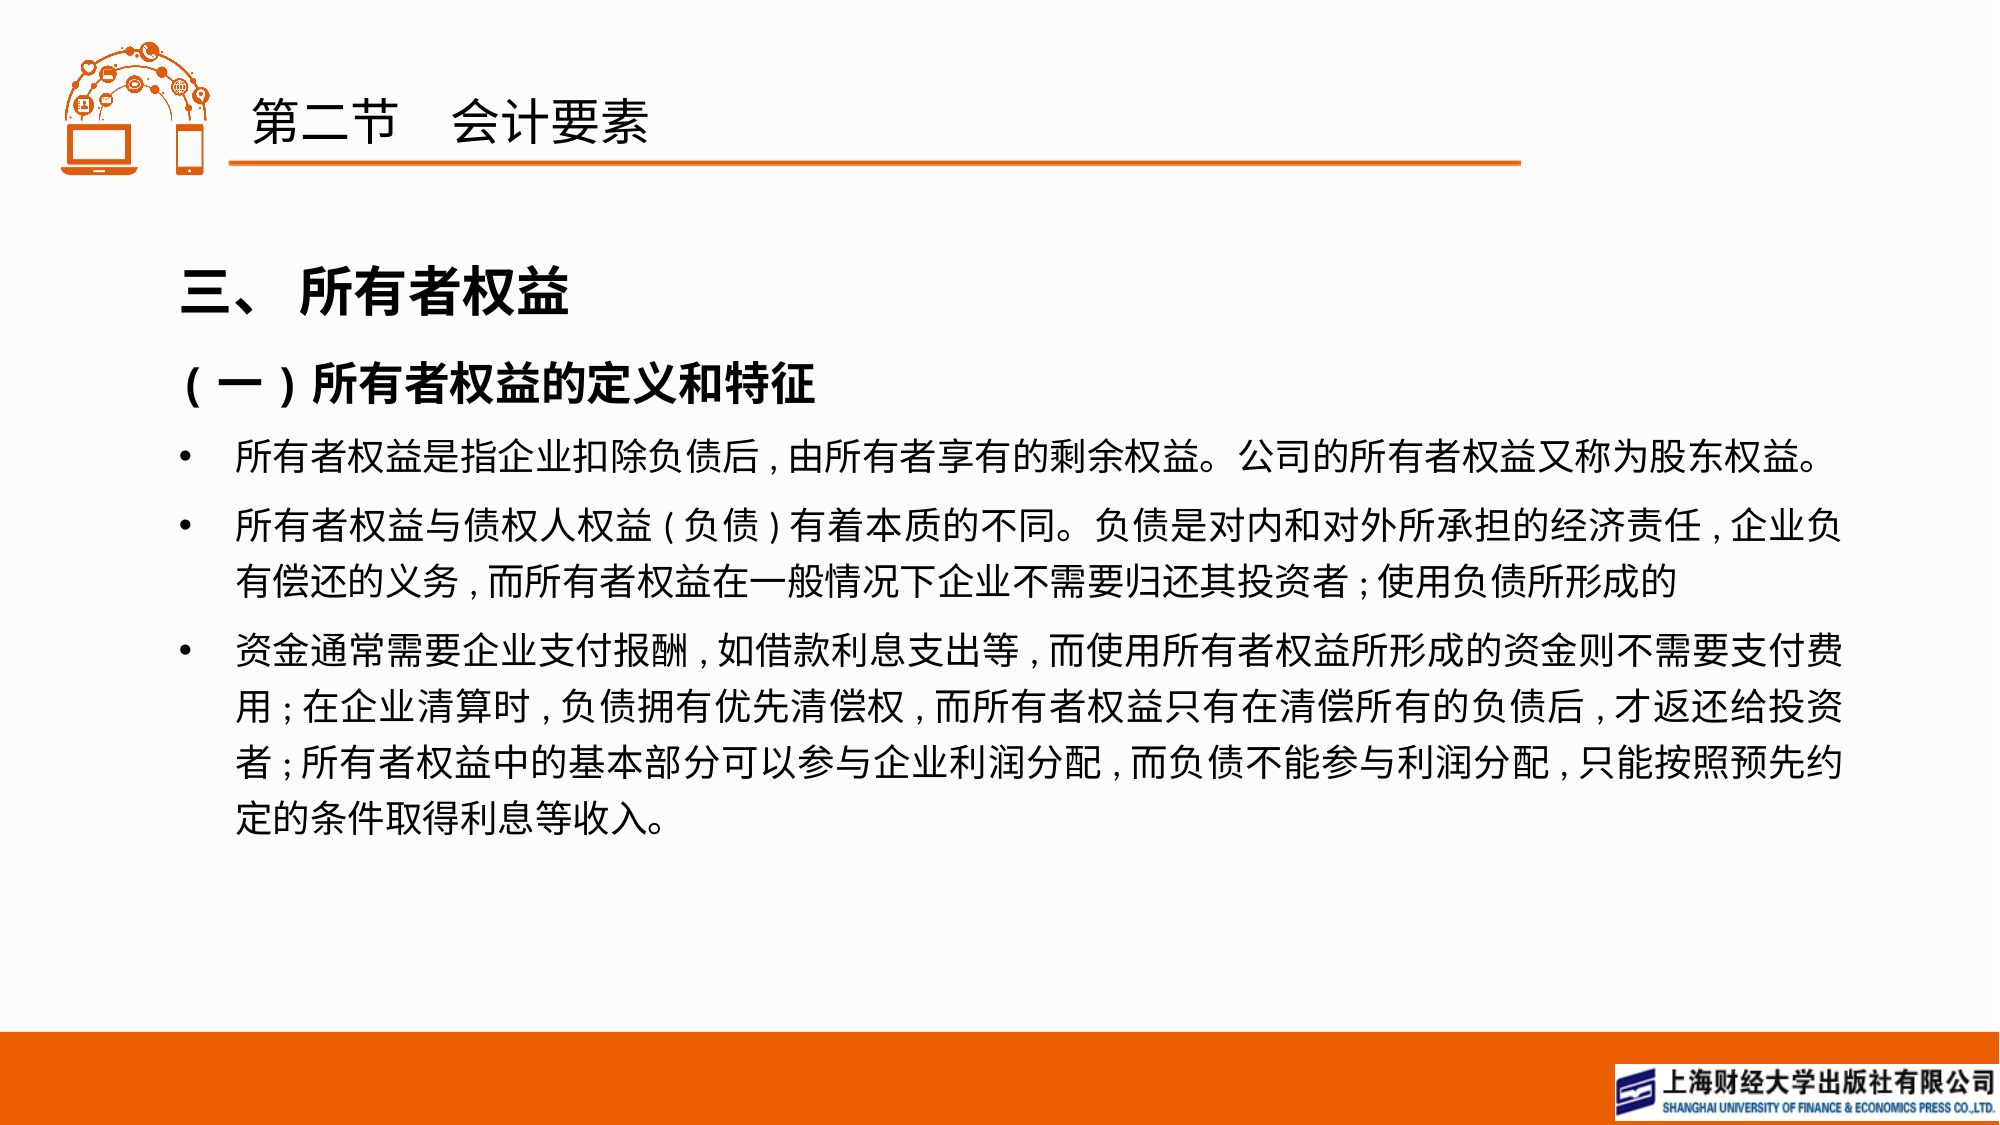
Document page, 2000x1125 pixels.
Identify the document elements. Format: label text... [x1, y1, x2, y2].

list 三、 所有者权益 (一)所有者权益的定义和特征 所有者权益是指企业扣除负债后,由所有者享有的剩余权益。公司的所有者权益又称为股东权益。 所有者权益与债权人权益(负债)有着本质的不同。负债是对内和对外所承担的经济责任,企业负有偿还的义务,而所有者权益在一般情况下企业不需要归还其投资者;使用负债所形成的 资金通常需要企业支付报酬,如借款利息支出等,而使用所有者权益所形成的资金则不需要支付费用;在企业清算时,负债拥有优先清偿权,而所有者权益只有在清偿所有的负债后,才返还给投资者;所有者权益中的基本部分可以参与企业利润分配,而负债不能参与利润分配,只能按照预先约定的条件取得利息等收入。 [163, 227, 1860, 1049]
picture [0, 0, 2000, 1125]
title 第二节 会计要素 [235, 82, 1605, 189]
